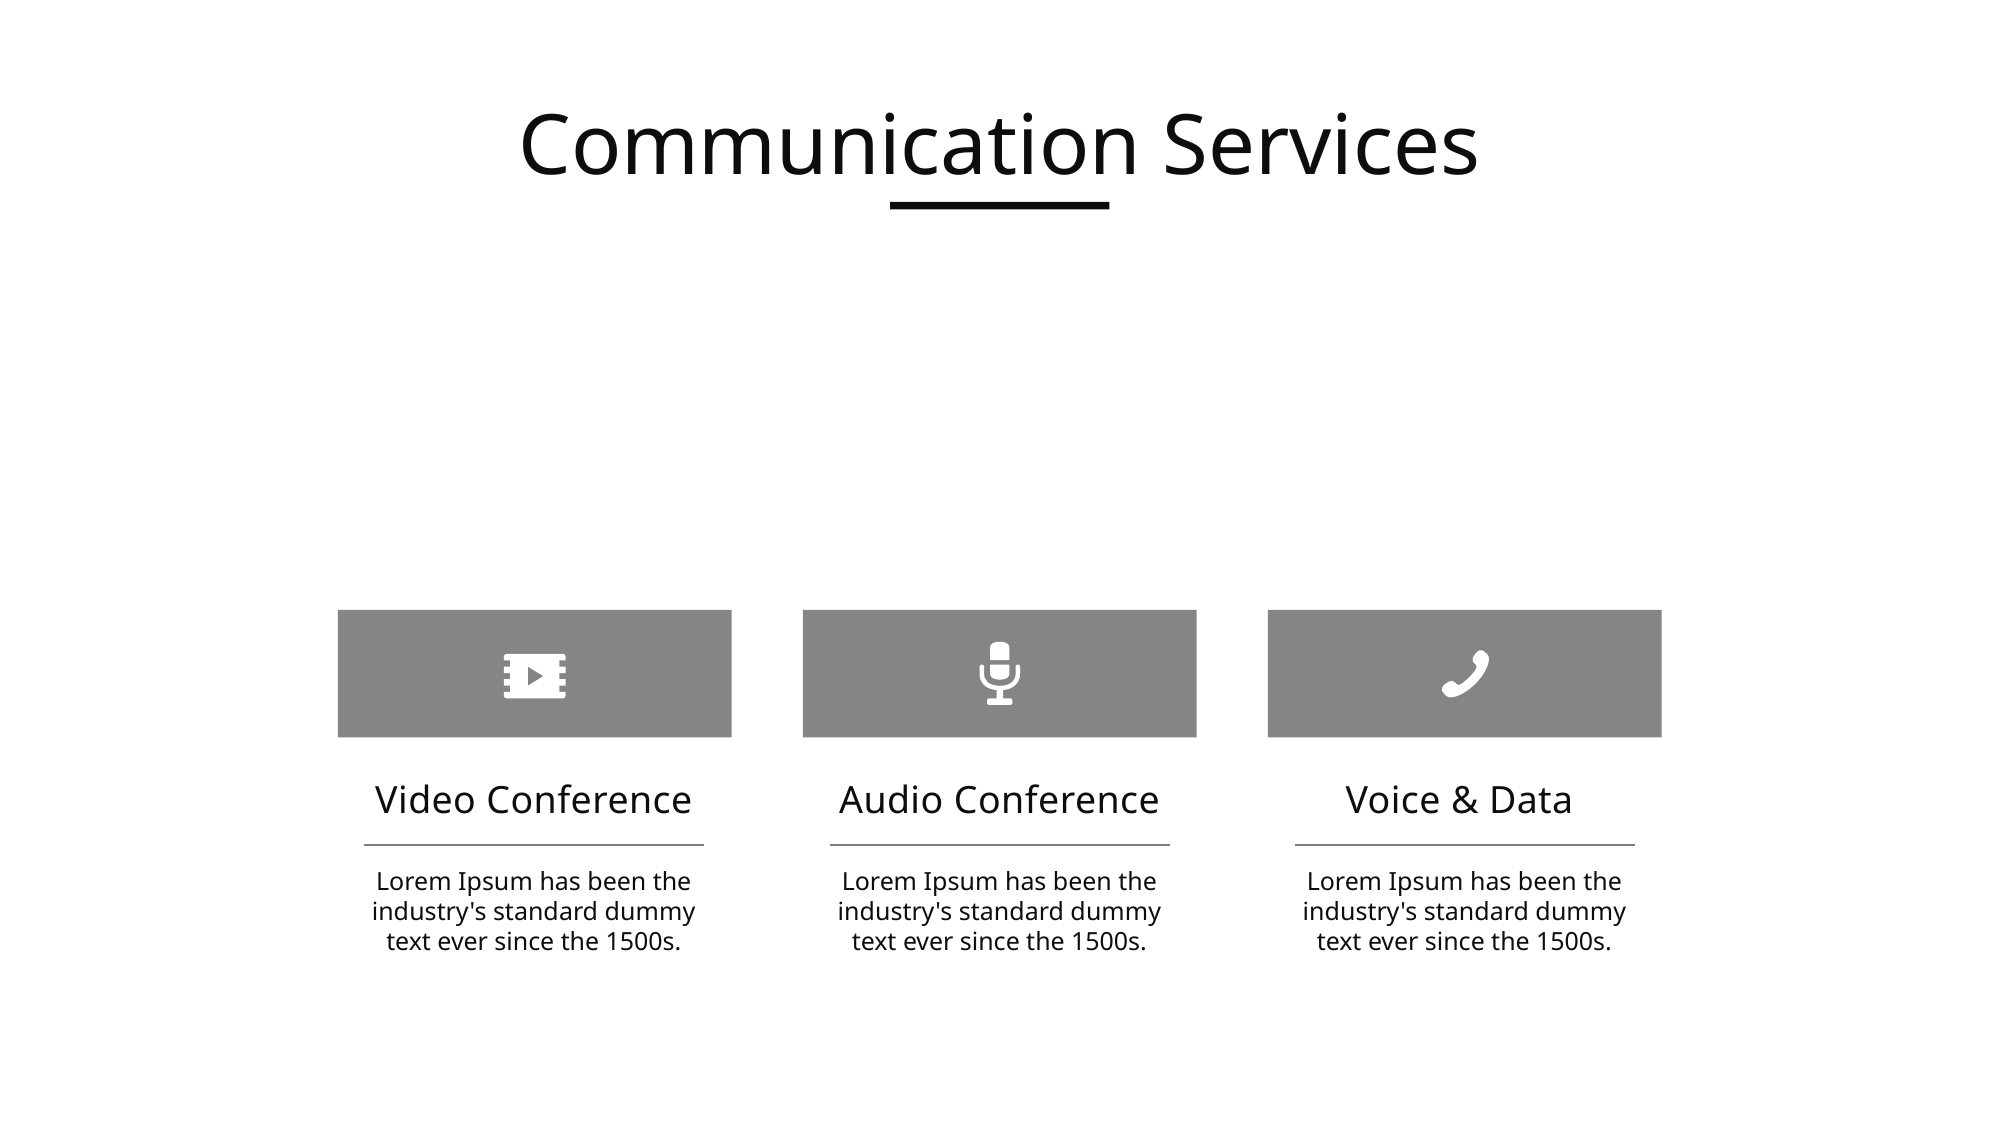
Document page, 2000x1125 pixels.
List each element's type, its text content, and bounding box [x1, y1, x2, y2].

picture [337, 343, 732, 738]
text_box Lorem Ipsum has been the industry's standard dummy text ever since the 1500s. [824, 865, 1175, 956]
text_box Lorem Ipsum has been the industry's standard dummy text ever since the 1500s. [1289, 865, 1640, 956]
text_box Lorem Ipsum has been the industry's standard dummy text ever since the 1500s. [359, 865, 709, 956]
picture [802, 343, 1197, 738]
picture [1267, 343, 1662, 738]
text_box Video Conference [358, 785, 710, 821]
text_box Voice & Data [1289, 785, 1640, 821]
text_box Communication Services [0, 96, 2000, 187]
text_box Audio Conference [824, 785, 1175, 821]
text_box [888, 200, 1111, 211]
